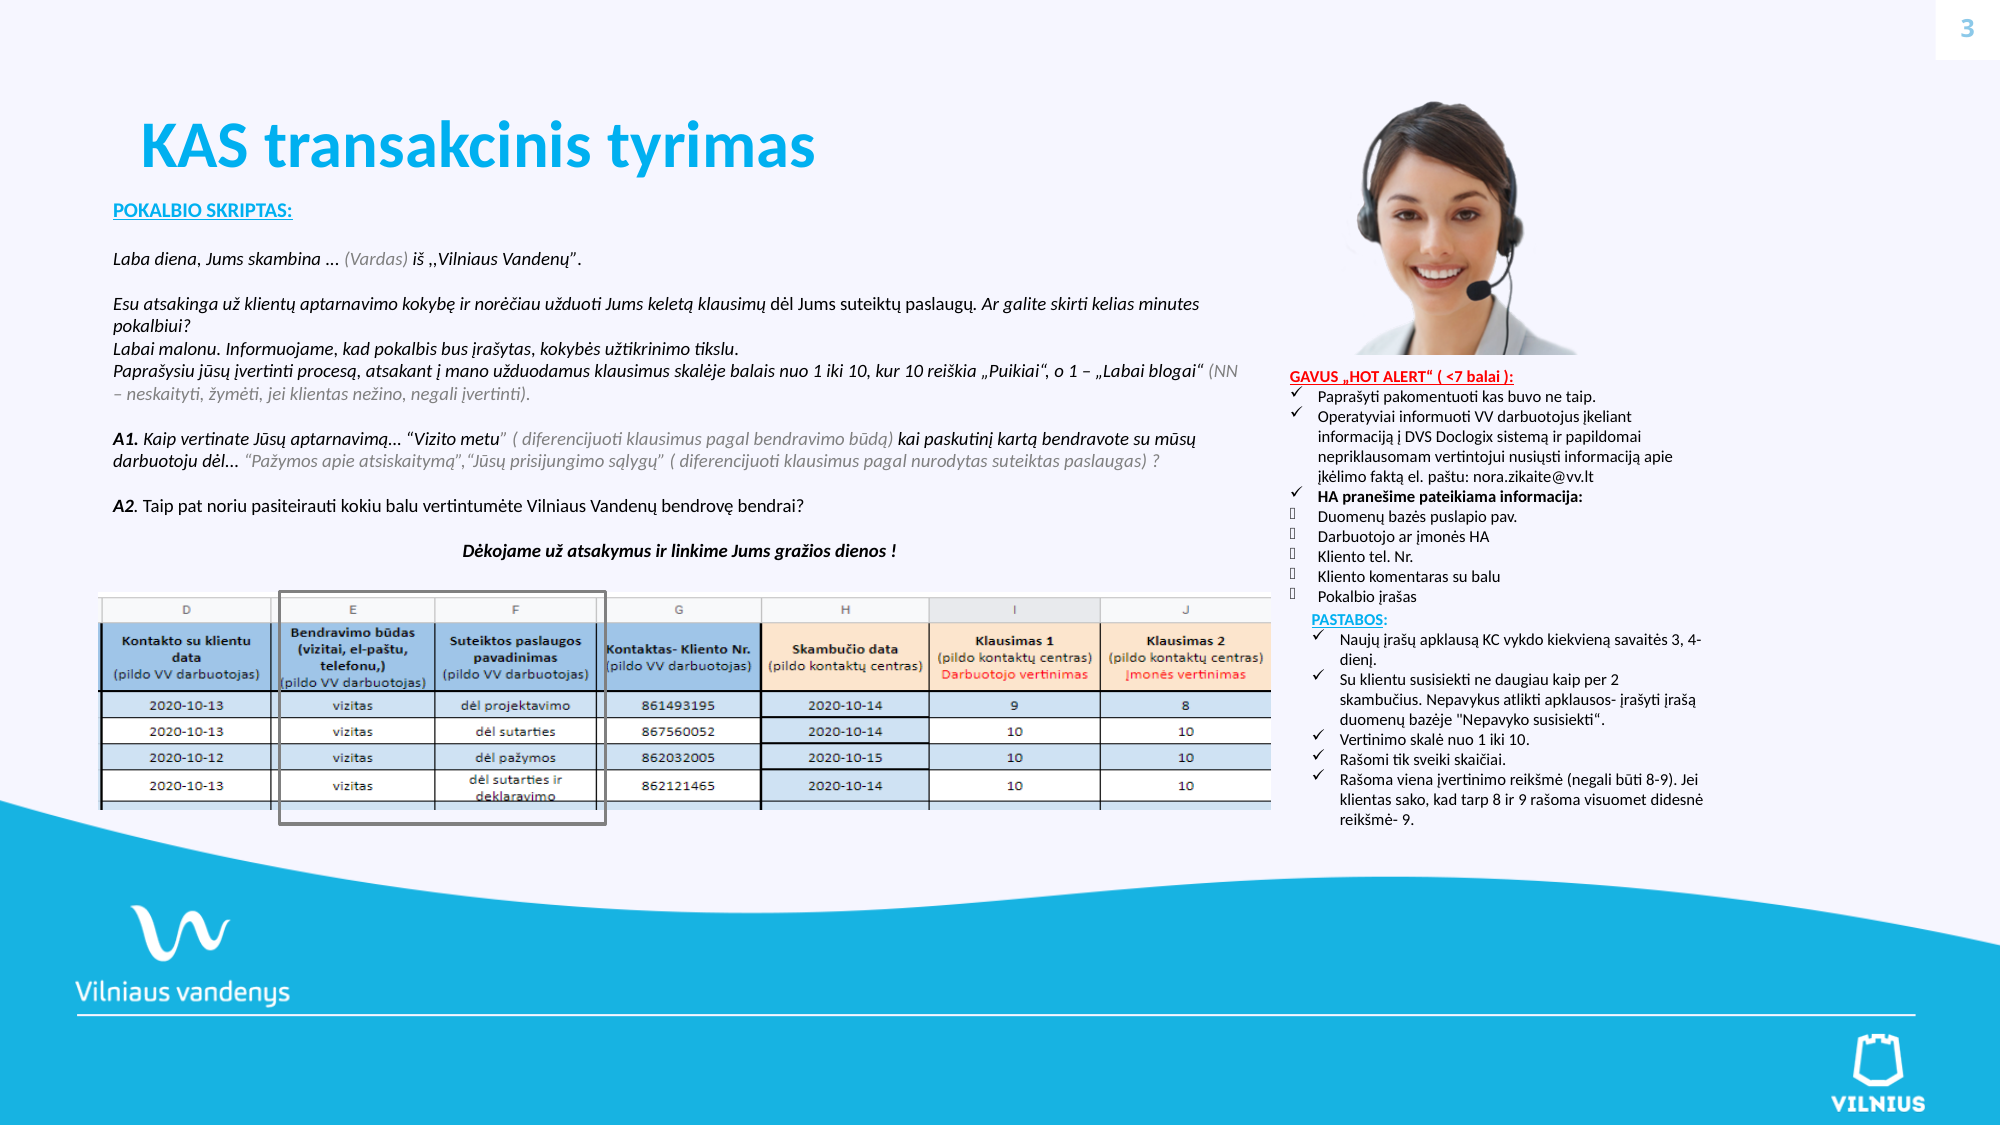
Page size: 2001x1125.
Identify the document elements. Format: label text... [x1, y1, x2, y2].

picture [1296, 91, 1592, 355]
text_box KAS transakcinis tyrimas [126, 93, 838, 189]
text_box PASTABOS: Naujų įrašų apklausą KC vykdo kiekvieną savaitės 3, 4- dienį. Su klientu susisiekti ne daugiau kaip per 2 skambučius. Nepavykus atlikti apklausos- įrašyti įrašą duomenų bazėje "Nepavyko susisiekti“. Vertinimo skalė nuo 1 iki 10. Rašomi tik sveiki skaičiai. Rašoma viena įvertinimo reikšmė (negali būti 8-9). Jei klientas sako, kad tarp 8 ir 9 rašoma visuomet didesnė reikšmė- 9. [1296, 601, 1721, 837]
picture [0, 592, 2000, 1125]
text_box [279, 810, 606, 825]
text_box GAVUS „HOT ALERT“ ( <7 balai ): Paprašyti pakomentuoti kas buvo ne taip. Operatyviai informuoti VV darbuotojus įkeliant informaciją į DVS Doclogix sistemą ir papildomai nepriklausomam vertintojui nusiųsti informaciją apie įkėlimo faktą el. paštu: nora.zikaite@vv.lt HA pranešime pateikiama informacija: Duomenų bazės puslapio pav. Darbuotojo ar įmonės HA Kliento tel. Nr. Kliento komentaras su balu Pokalbio įrašas [1274, 358, 1699, 613]
text_box POKALBIO SKRIPTAS: Laba diena, Jums skambina ... (Vardas) iš ,,Vilniaus Vandenų”. Esu atsakinga už klientų aptarnavimo kokybę ir norėčiau užduoti Jums keletą klausimų dėl Jums suteiktų paslaugų. Ar galite skirti kelias minutes pokalbiui? Labai malonu. Informuojame, kad pokalbis bus įrašytas, kokybės užtikrinimo tikslu. Paprašysiu jūsų įvertinti procesą, atsakant į mano užduodamus klausimus skalėje balais nuo 1 iki 10, kur 10 reiškia „Puikiai“, o 1 – „Labai blogai“ (NN – neskaityti, žymėti, jei klientas nežino, negali įvertinti). A1. Kaip vertinate Jūsų aptarnavimą… “Vizito metu” ( diferencijuoti klausimus pagal bendravimo būdą) kai paskutinį kartą bendravote su mūsų darbuotoju dėl... “Pažymos apie atsiskaitymą”,“Jūsų prisijungimo sąlygų” ( diferencijuoti klausimus pagal nurodytas suteiktas paslaugas) ? A2. Taip pat noriu pasiteirauti kokiu balu vertintumėte Vilniaus Vandenų bendrovę bendrai? Dėkojame už atsakymus ir linkime Jums gražios dienos ! [98, 189, 1261, 569]
slide_number 3 [1935, 0, 2000, 60]
